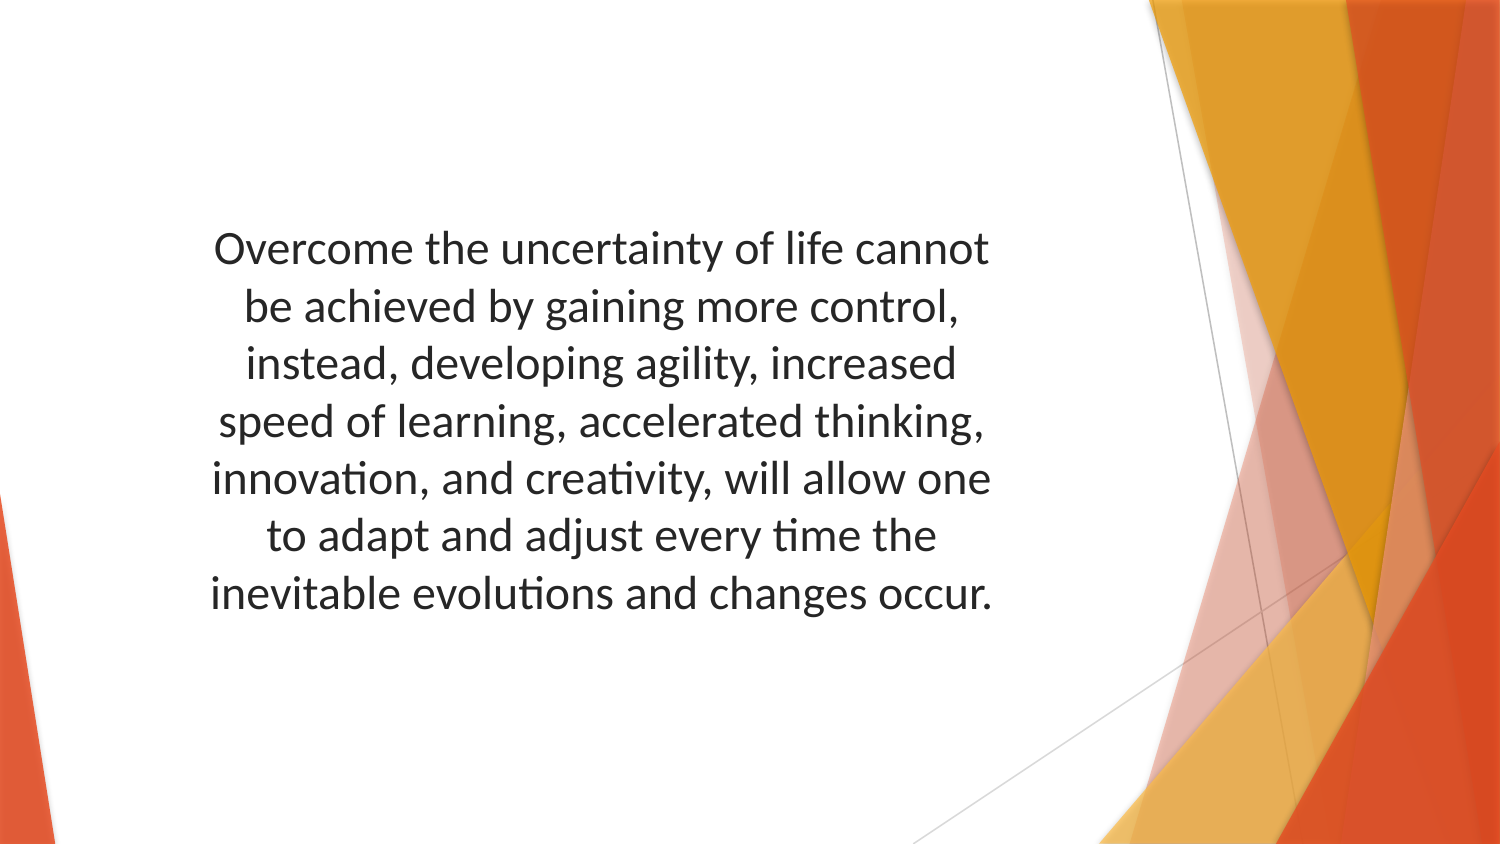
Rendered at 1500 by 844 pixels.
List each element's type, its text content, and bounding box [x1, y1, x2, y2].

list Overcome the uncertainty of life cannot be achieved by gaining more control, instead, developing agility, increased speed of learning, accelerated thinking, innovation, and creativity, will allow one to adapt and adjust every time the inevitable evolutions and changes occur. [171, 209, 1034, 623]
